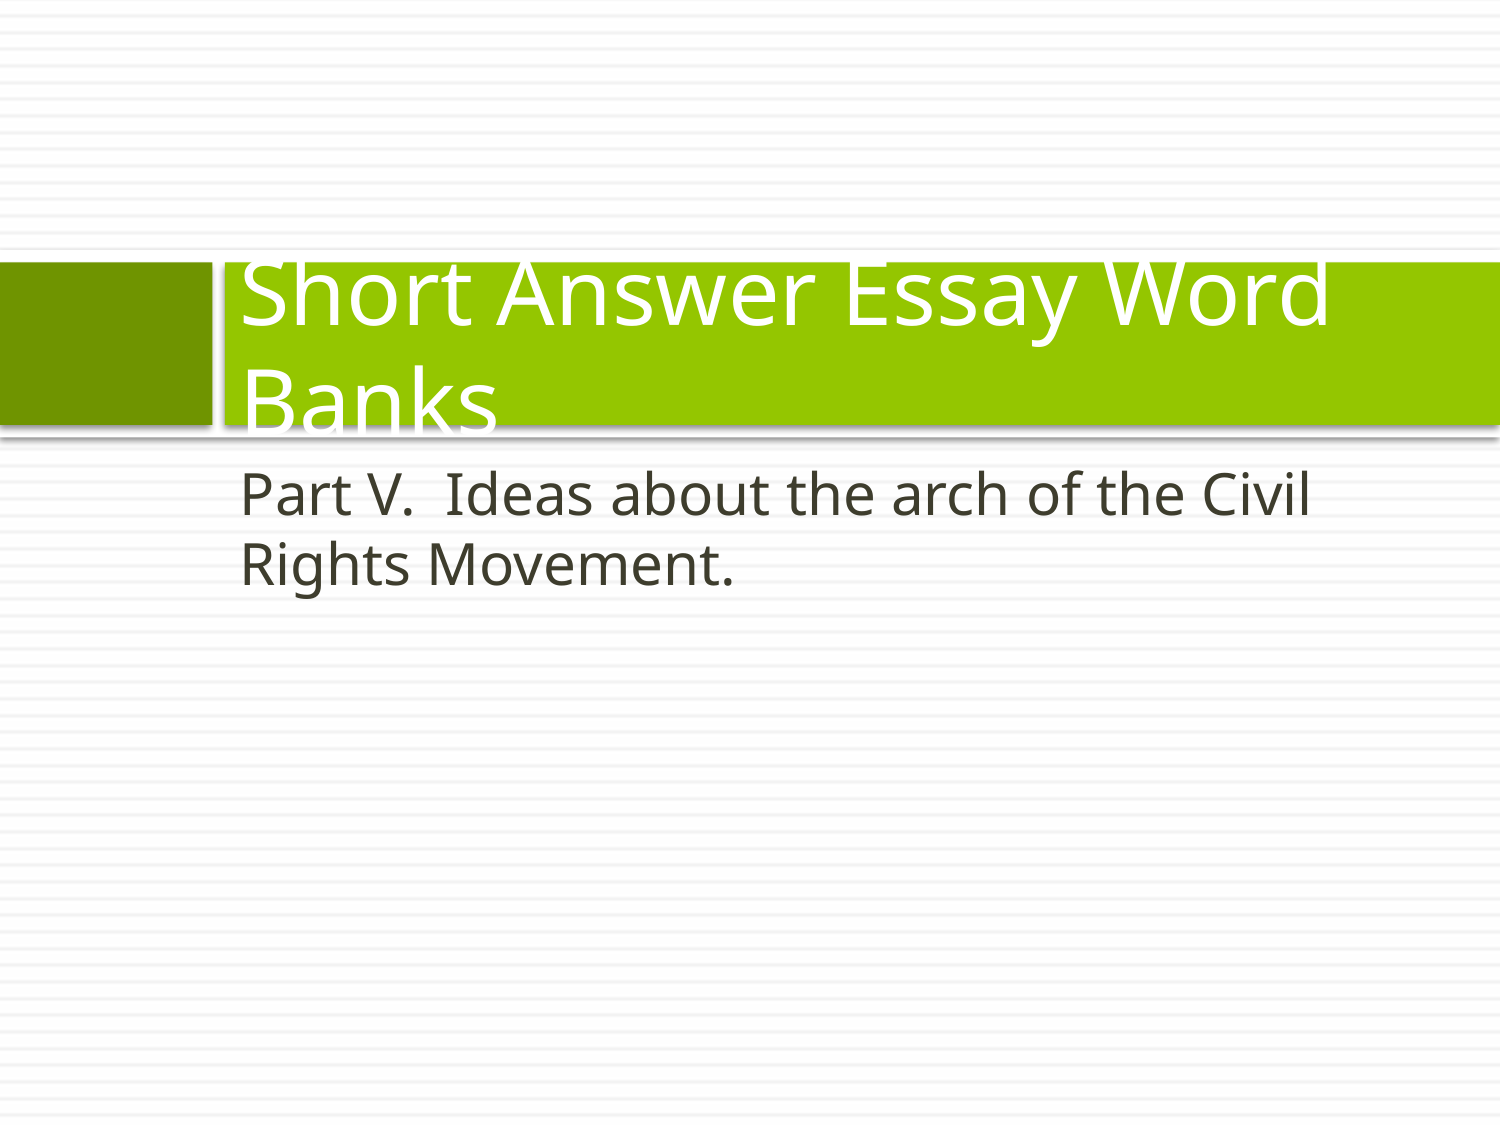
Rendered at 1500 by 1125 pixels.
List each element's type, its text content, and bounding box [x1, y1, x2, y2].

list Part V. Ideas about the arch of the Civil Rights Movement. [225, 450, 1394, 725]
title Short Answer Essay Word Banks [225, 262, 1475, 425]
